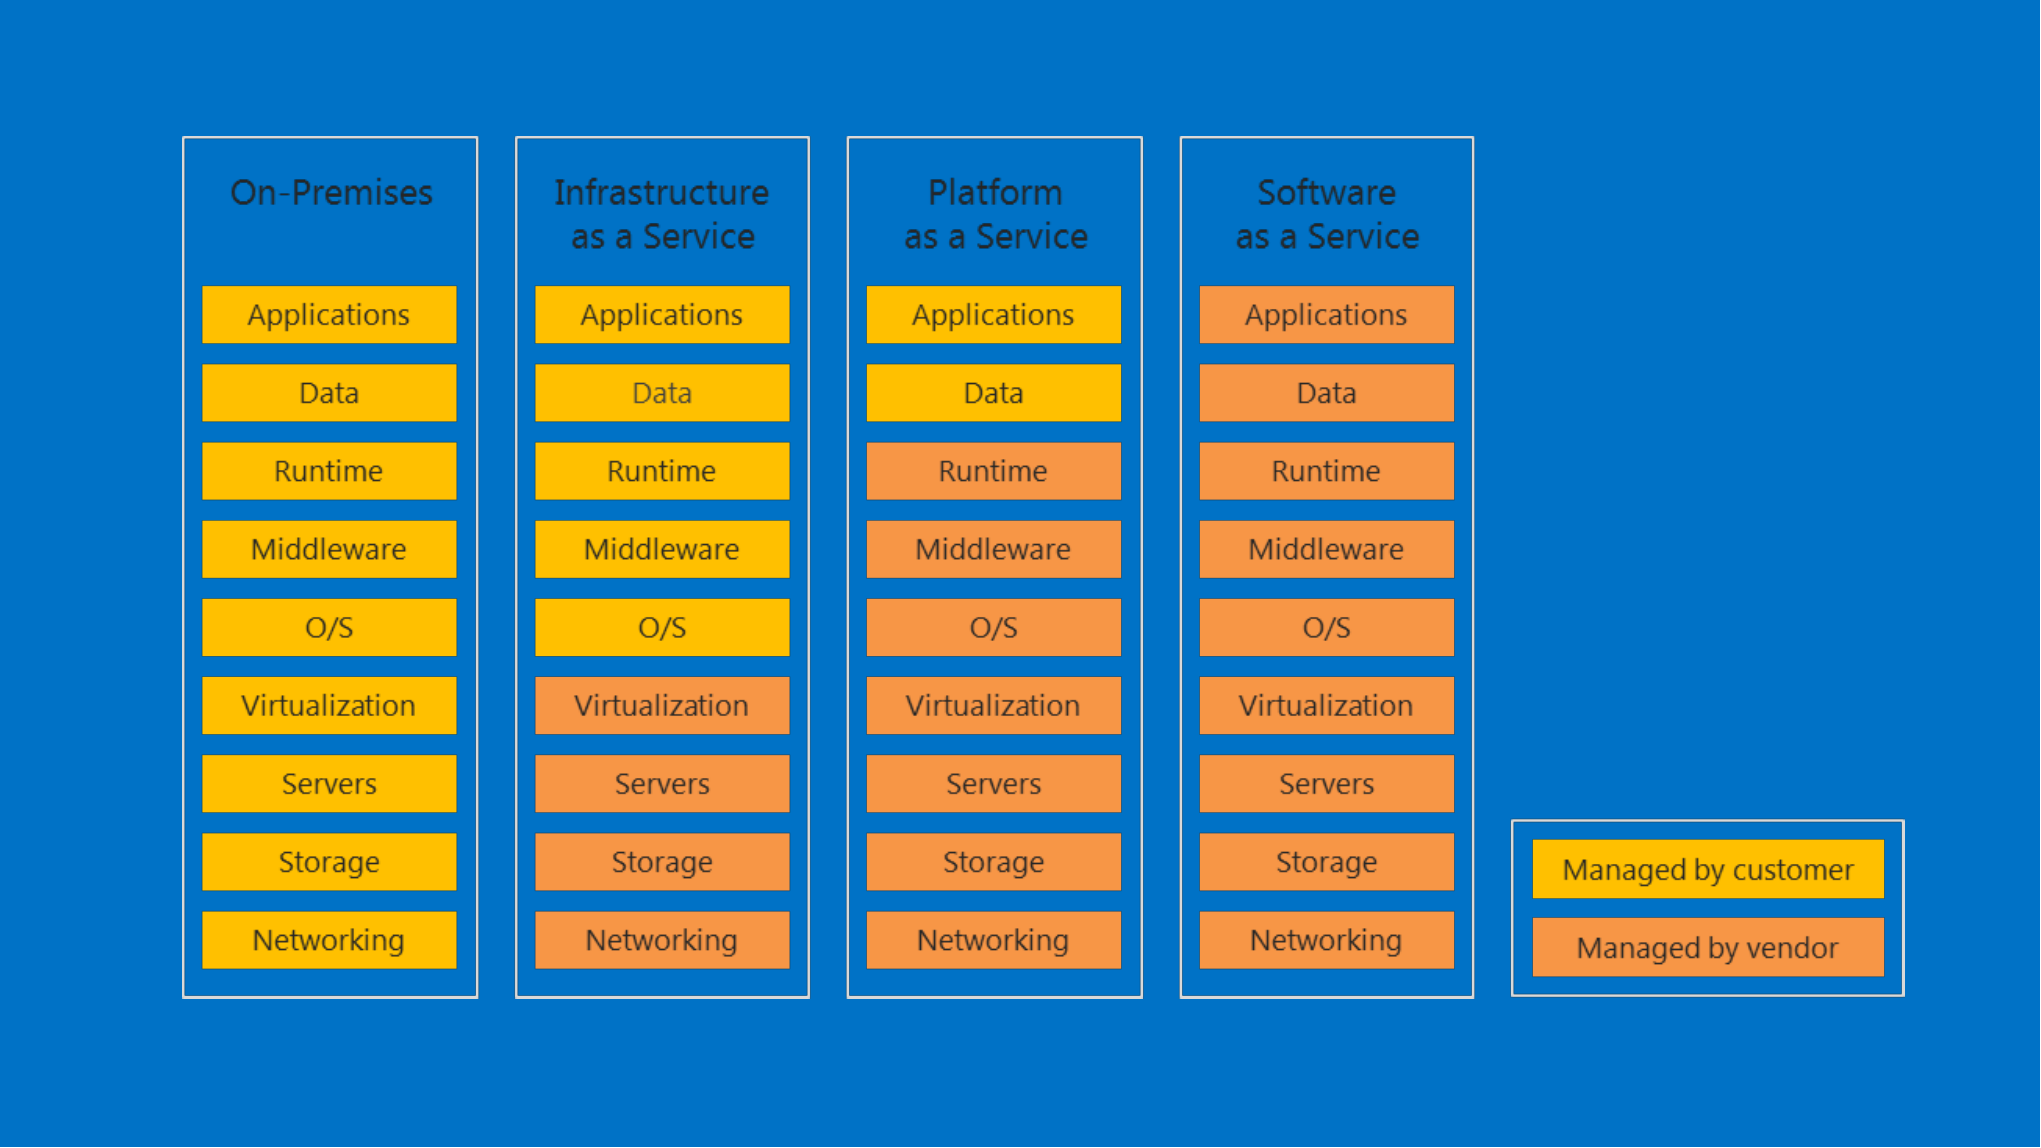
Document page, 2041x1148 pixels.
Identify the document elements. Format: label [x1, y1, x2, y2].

picture [182, 135, 1905, 999]
